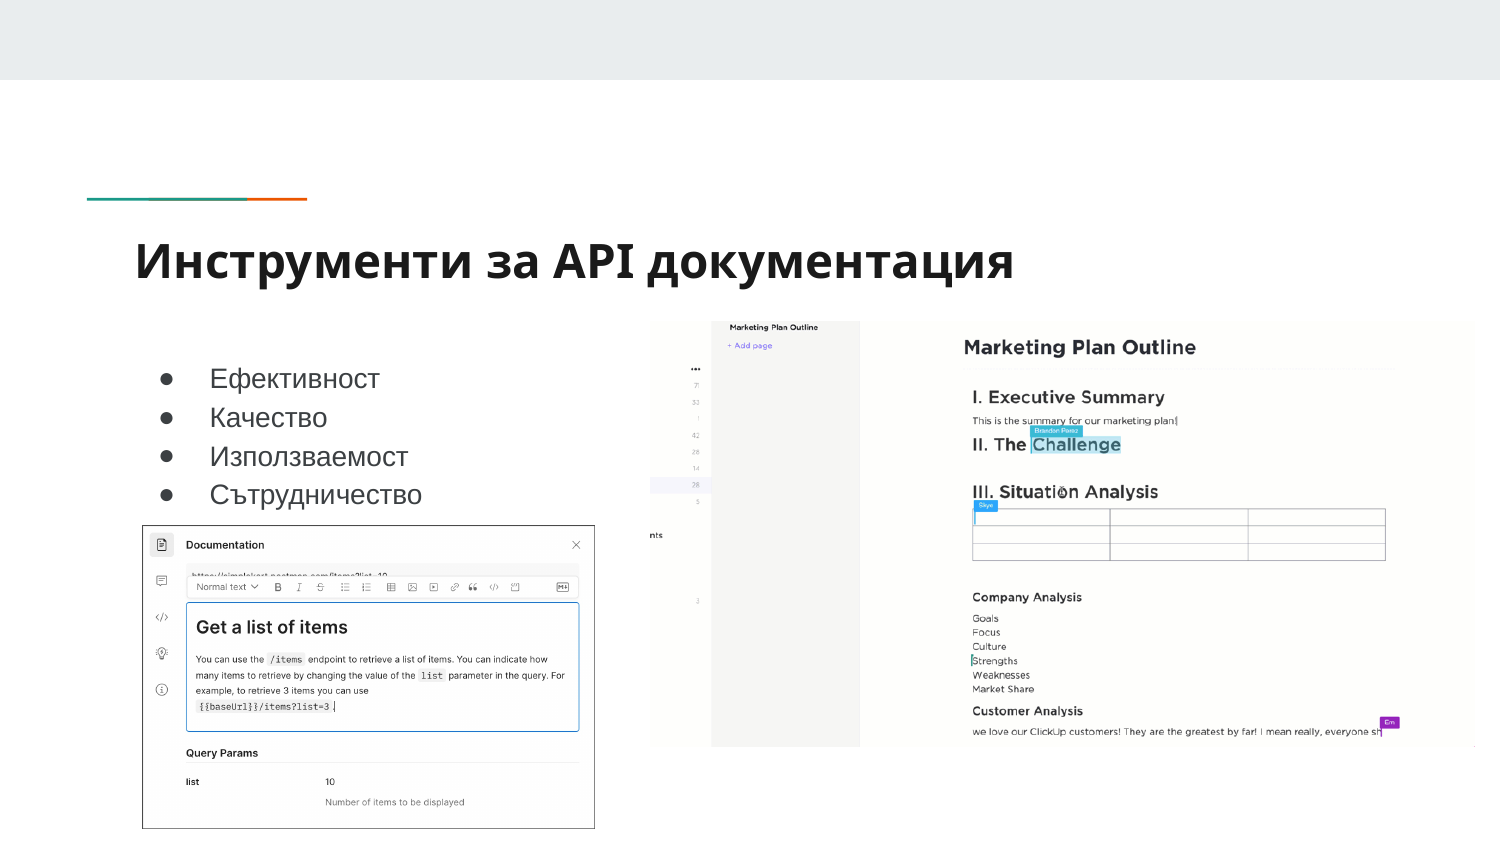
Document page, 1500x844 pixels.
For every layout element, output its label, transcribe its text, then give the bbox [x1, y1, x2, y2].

picture [650, 320, 1476, 747]
picture [141, 524, 595, 829]
list Eфективност Качество Използваемост Сътрудничество [119, 341, 645, 712]
title Инструменти за API документация [119, 216, 1381, 305]
